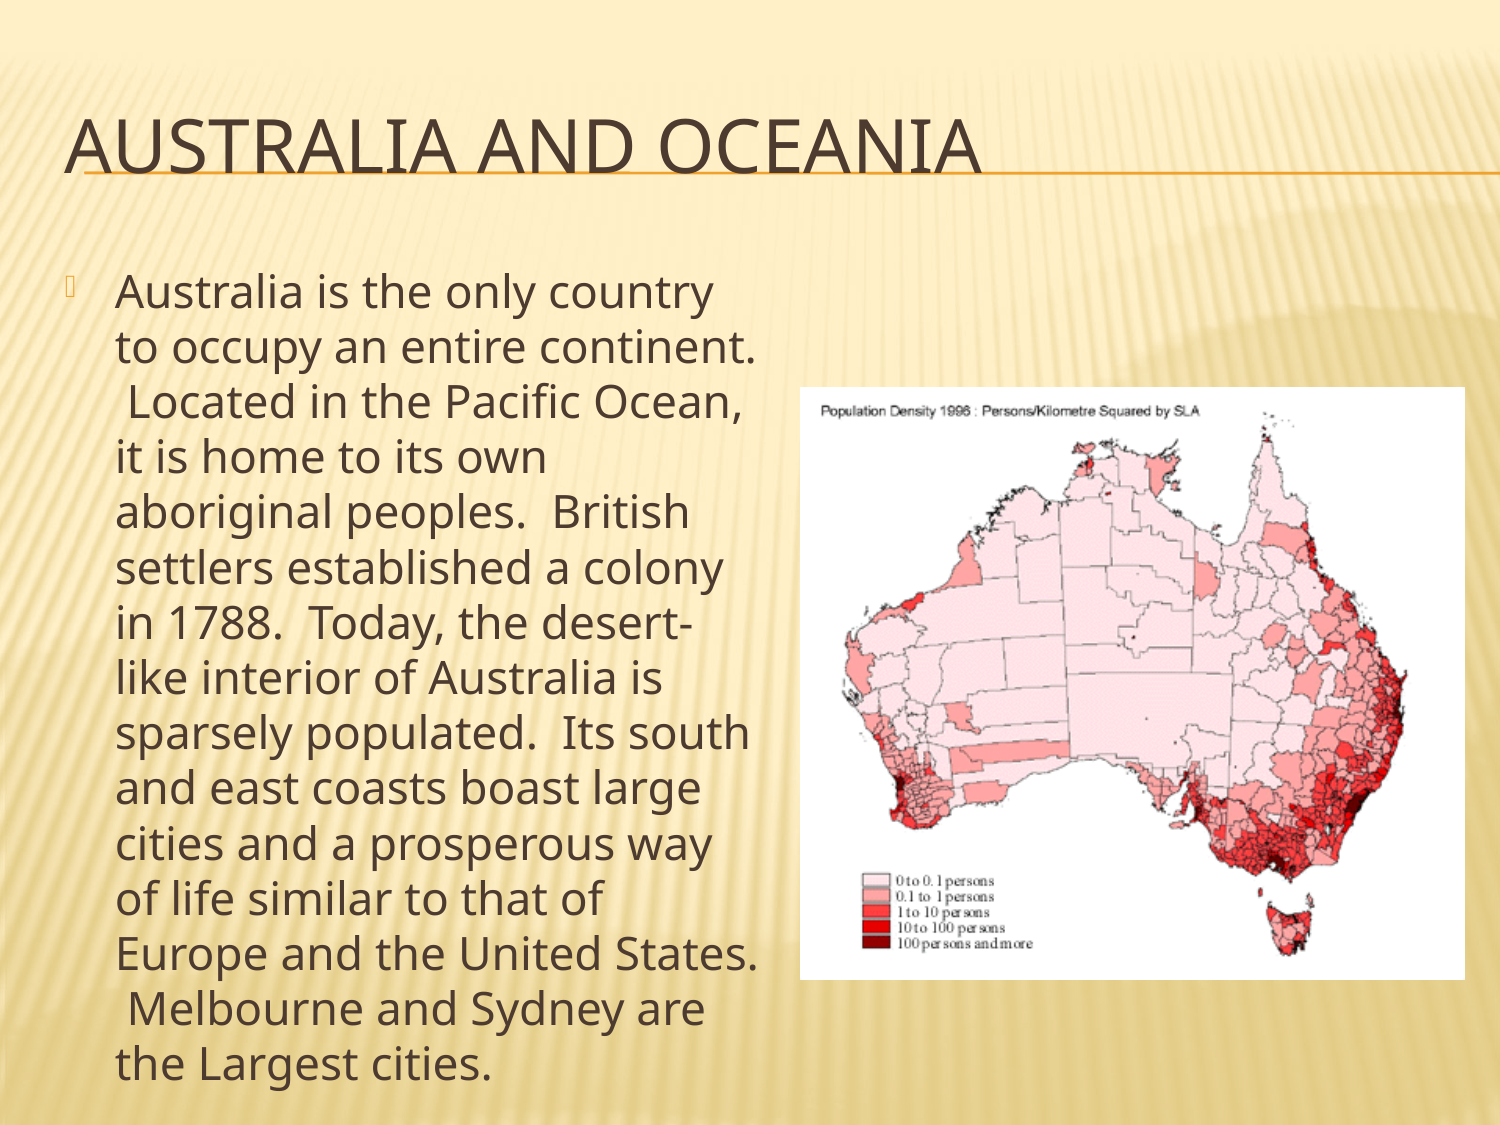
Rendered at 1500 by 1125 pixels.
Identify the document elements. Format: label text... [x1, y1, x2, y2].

list Australia is the only country to occupy an entire continent. Located in the Pacific Ocean, it is home to its own aboriginal peoples. British settlers established a colony in 1788. Today, the desert-like interior of Australia is sparsely populated. Its south and east coasts boast large cities and a prosperous way of life similar to that of Europe and the United States. Melbourne and Sydney are the Largest cities. [50, 254, 775, 1125]
picture [799, 387, 1465, 980]
title Australia and Oceania [50, 75, 1475, 213]
